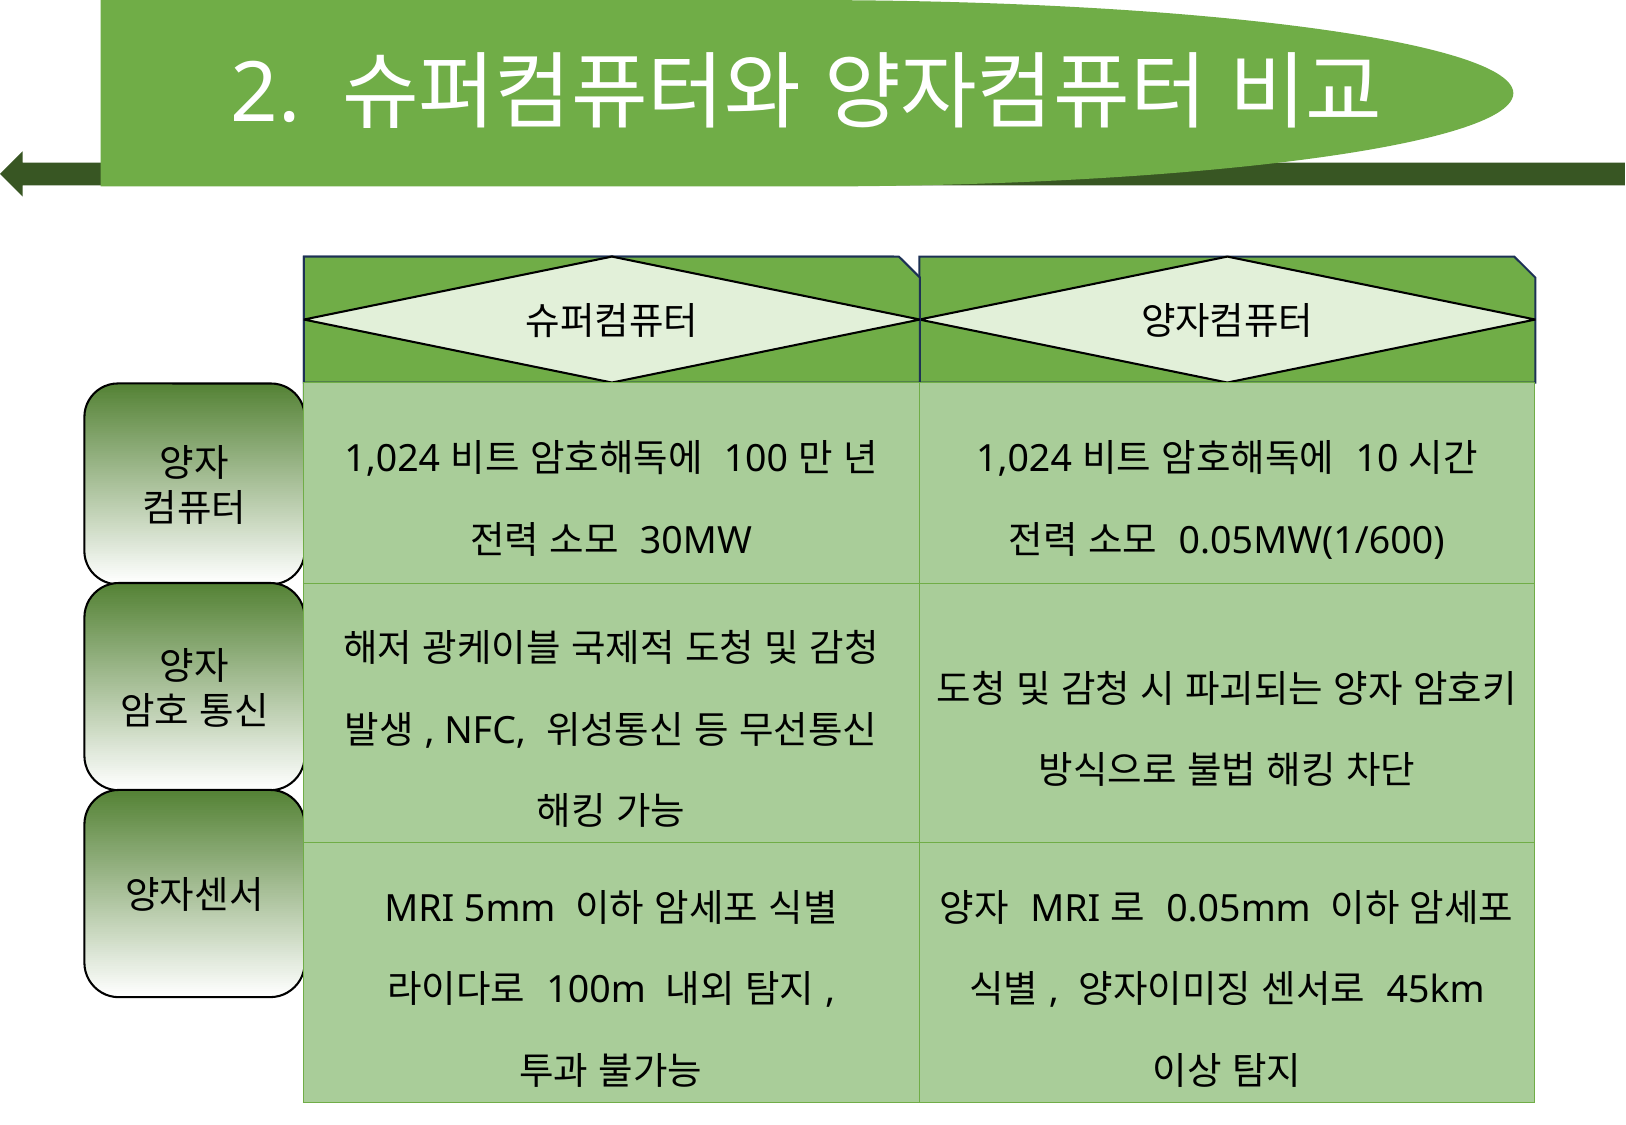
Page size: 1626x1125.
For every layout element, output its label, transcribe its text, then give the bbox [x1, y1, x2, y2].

text_box [1230, 255, 1537, 384]
text_box 양자 컴퓨터 [83, 382, 303, 584]
text_box [921, 322, 1214, 382]
table_cell 해저 광케이블 국제적 도청 및 감청 발생, NFC, 위성통신 등 무선통신 해킹 가능 [304, 584, 919, 842]
table_header 1,024비트 암호해독에 100만 년 전력 소모 30MW [304, 383, 919, 583]
table_header 1,024비트 암호해독에 10시간 전력 소모 0.05MW(1/600) [920, 383, 1534, 583]
text_box 양자 암호 통신 [83, 581, 303, 790]
table_cell 도청 및 감청 시 파괴되는 양자 암호키 방식으로 불법 해킹 차단 [920, 584, 1534, 842]
text_box 양자센서 [83, 788, 303, 999]
text_box [302, 255, 609, 382]
table_cell MRI 5mm 이하 암세포 식별 라이다로 100m 내외 탐지, 투과 불가능 [304, 843, 919, 1102]
text_box [615, 255, 921, 318]
title 2. 슈퍼컴퓨터와 양자컴퓨터 비교 [100, 3, 1514, 187]
text_box [625, 321, 921, 382]
table_cell 양자 MRI로 0.05mm 이하 암세포 식별, 양자이미징 센서로 45km 이상 탐지 [920, 843, 1534, 1102]
text_box 슈퍼컴퓨터 [303, 255, 921, 382]
text_box 양자컴퓨터 [921, 255, 1536, 382]
text_box [918, 255, 1225, 317]
